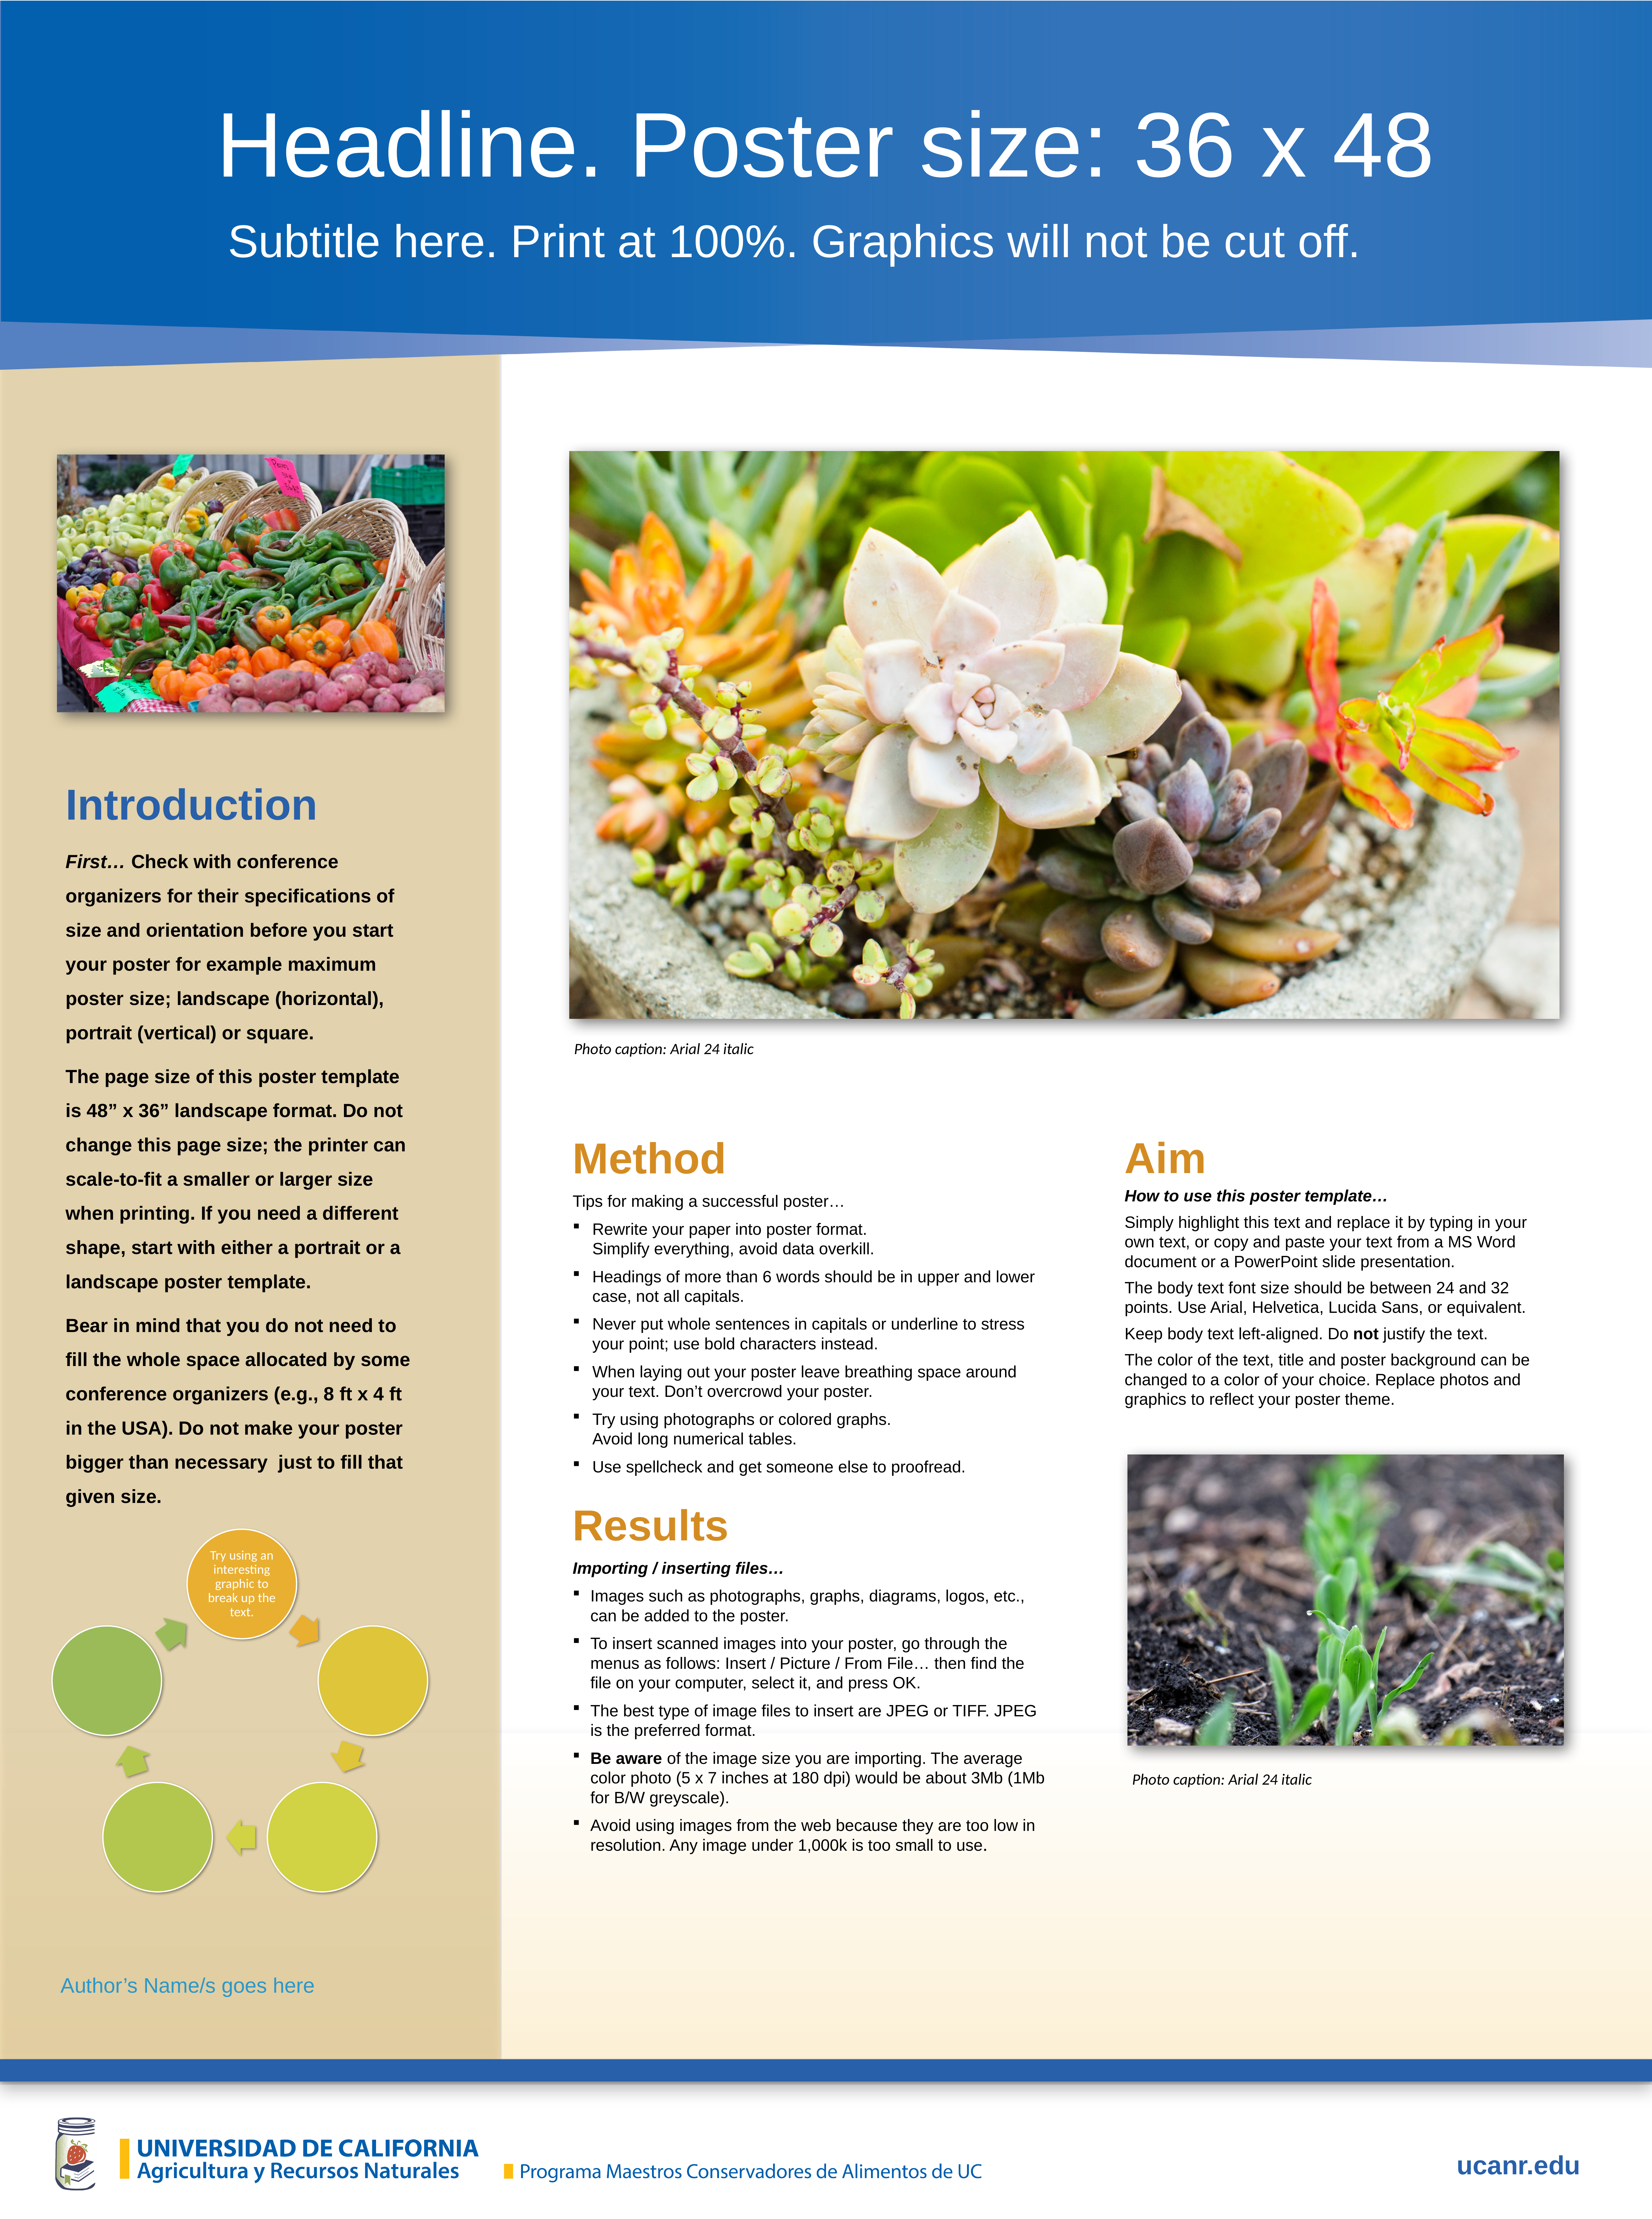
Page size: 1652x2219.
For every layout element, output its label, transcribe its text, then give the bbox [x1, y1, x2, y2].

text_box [52, 1456, 428, 1965]
picture [0, 1, 1652, 382]
text_box [0, 385, 500, 2058]
text_box Photo caption: Arial 24 italic [569, 1036, 1538, 1060]
text_box Author’s Name/s goes here [42, 1953, 445, 2019]
text_box Introduction First… Check with conference organizers for their specifications of size and orientation before you start your poster for example maximum poster size; landscape (horizontal), portrait (vertical) or square. The page size of this poster template is 48” x 36” landscape format. Do not change this page size; the printer can scale-to-fit a smaller or larger size when printing. If you need a different shape, start with either a portrait or a landscape poster template. Bear in mind that you do not need to fill the whole space allocated by some conference organizers (e.g., 8 ft x 4 ft in the USA). Do not make your poster bigger than necessary just to fill that given size. [41, 738, 445, 1545]
text_box ucanr.edu [1037, 2146, 1585, 2182]
picture [1127, 1454, 1564, 1746]
text_box Photo caption: Arial 24 italic [1127, 1766, 1652, 1790]
text_box Aim How to use this poster template… Simply highlight this text and replace it by typing in your own text, or copy and paste your text from a MS Word document or a PowerPoint slide presentation. The body text font size should be between 24 and 32 points. Use Arial, Helvetica, Lucida Sans, or equivalent. Keep body text left-aligned. Do not justify the text. The color of the text, title and poster background can be changed to a color of your choice. Replace photos and graphics to reflect your poster theme. [1120, 1127, 1556, 1411]
picture [0, 2081, 1003, 2217]
text_box [502, 1733, 1652, 2058]
picture [569, 451, 1559, 1019]
text_box [0, 2059, 1652, 2082]
text_box Method Tips for making a successful poster… Rewrite your paper into poster format. Simplify everything, avoid data overkill. Headings of more than 6 words should be in upper and lower case, not all capitals. Never put whole sentences in capitals or underline to stress your point; use bold characters instead. When laying out your poster leave breathing space around your text. Don’t overcrowd your poster. Try using photographs or colored graphs. Avoid long numerical tables. Use spellcheck and get someone else to proofread. Results Importing / inserting files… Images such as photographs, graphs, diagrams, logos, etc., can be added to the poster. To insert scanned images into your poster, go through the menus as follows: Insert / Picture / From File… then find the file on your computer, select it, and press OK. The best type of image files to insert are JPEG or TIFF. JPEG is the preferred format. Be aware of the image size you are importing. The average color photo (5 x 7 inches at 180 dpi) would be about 3Mb (1Mb for B/W greyscale). Avoid using images from the web because they are too low in resolution. Any image under 1,000k is too small to use. [547, 1104, 1073, 1901]
picture [57, 455, 445, 712]
